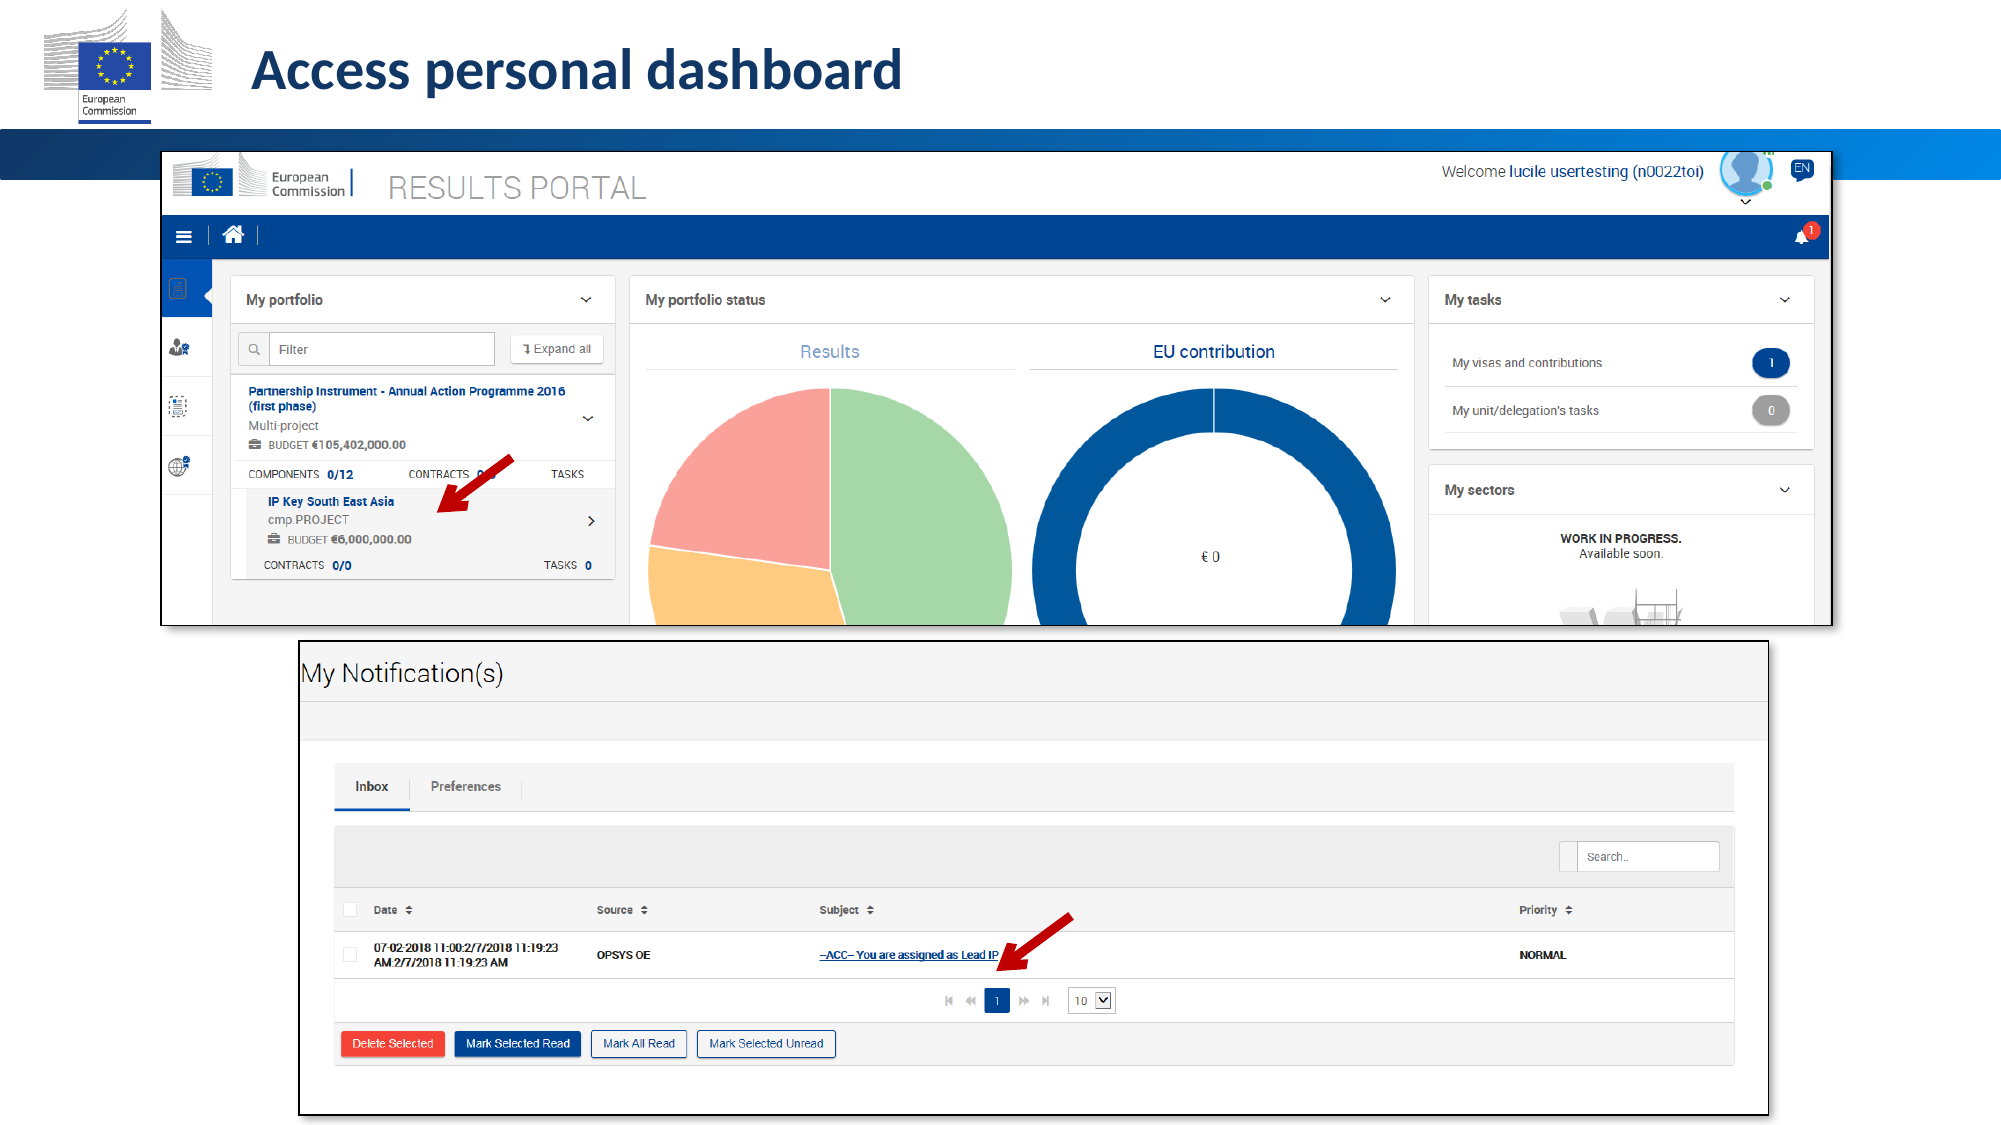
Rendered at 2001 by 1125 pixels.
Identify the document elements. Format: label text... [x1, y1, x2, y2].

picture [44, 8, 212, 124]
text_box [996, 915, 1072, 972]
picture [299, 641, 1768, 1115]
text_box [436, 457, 512, 513]
title Access personal dashboard [236, 15, 1758, 125]
picture [161, 152, 1832, 625]
